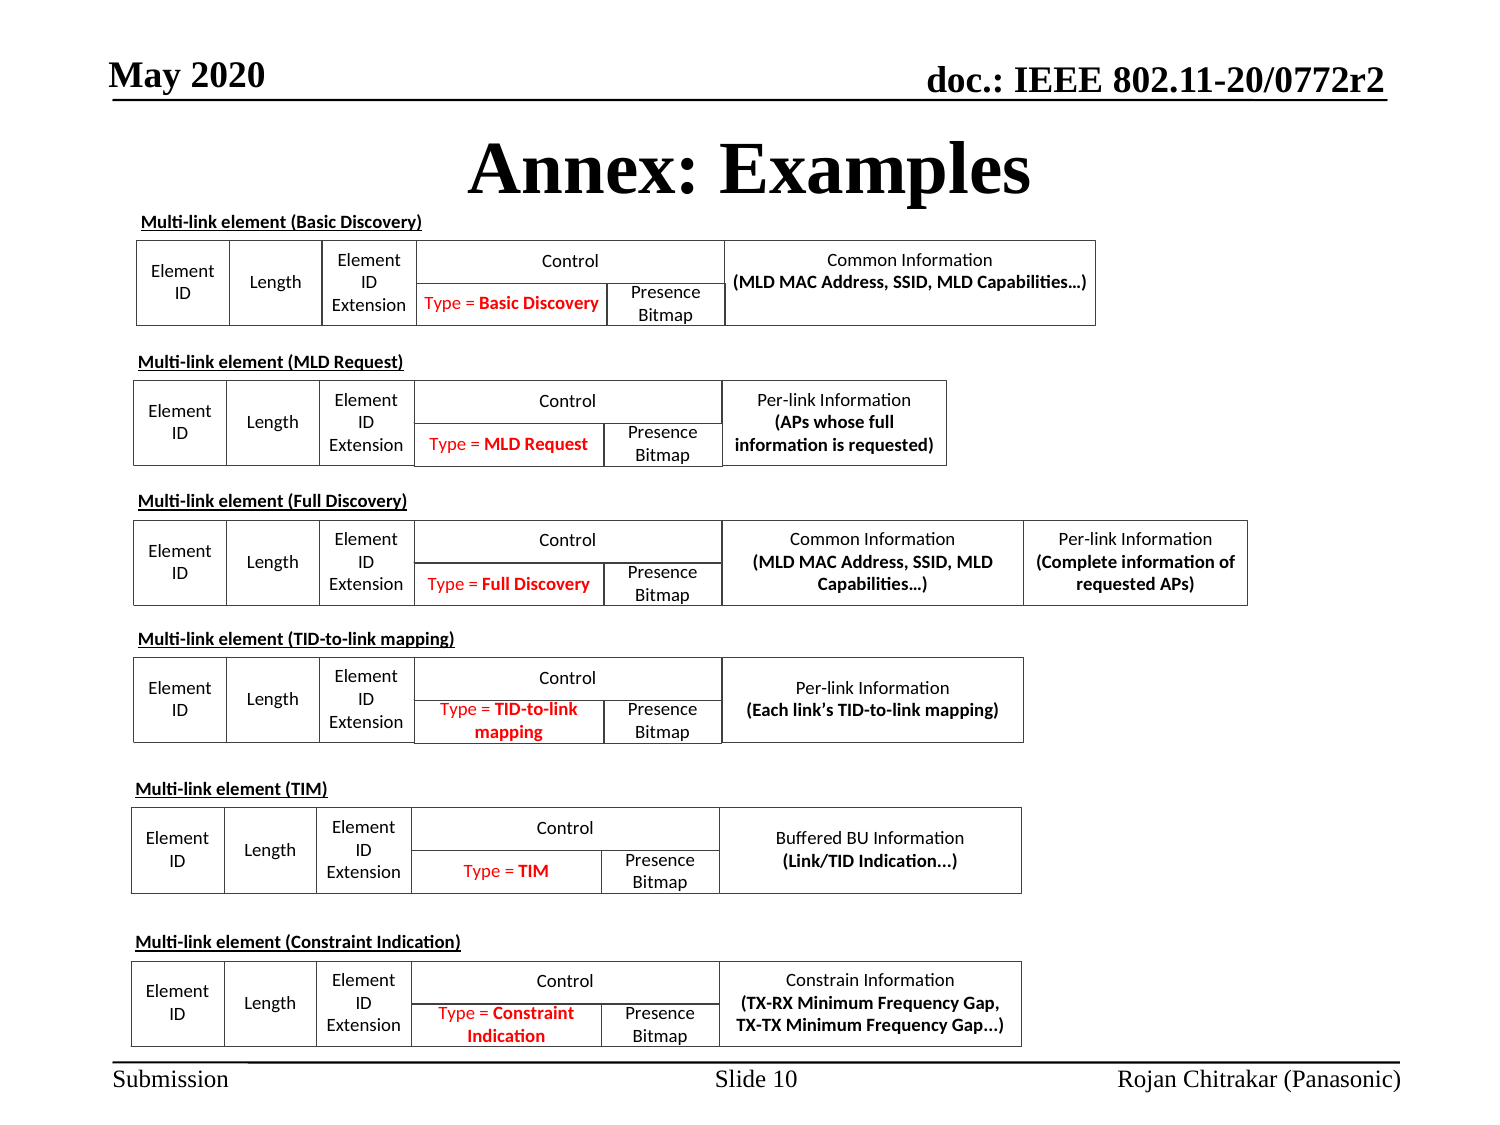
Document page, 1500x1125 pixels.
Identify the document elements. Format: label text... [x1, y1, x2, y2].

text_box Annex: Examples [0, 111, 1500, 225]
footer Rojan Chitrakar (Panasonic) [949, 1061, 1402, 1093]
slide_number Slide 10 [712, 1061, 800, 1093]
picture [128, 206, 1251, 1051]
